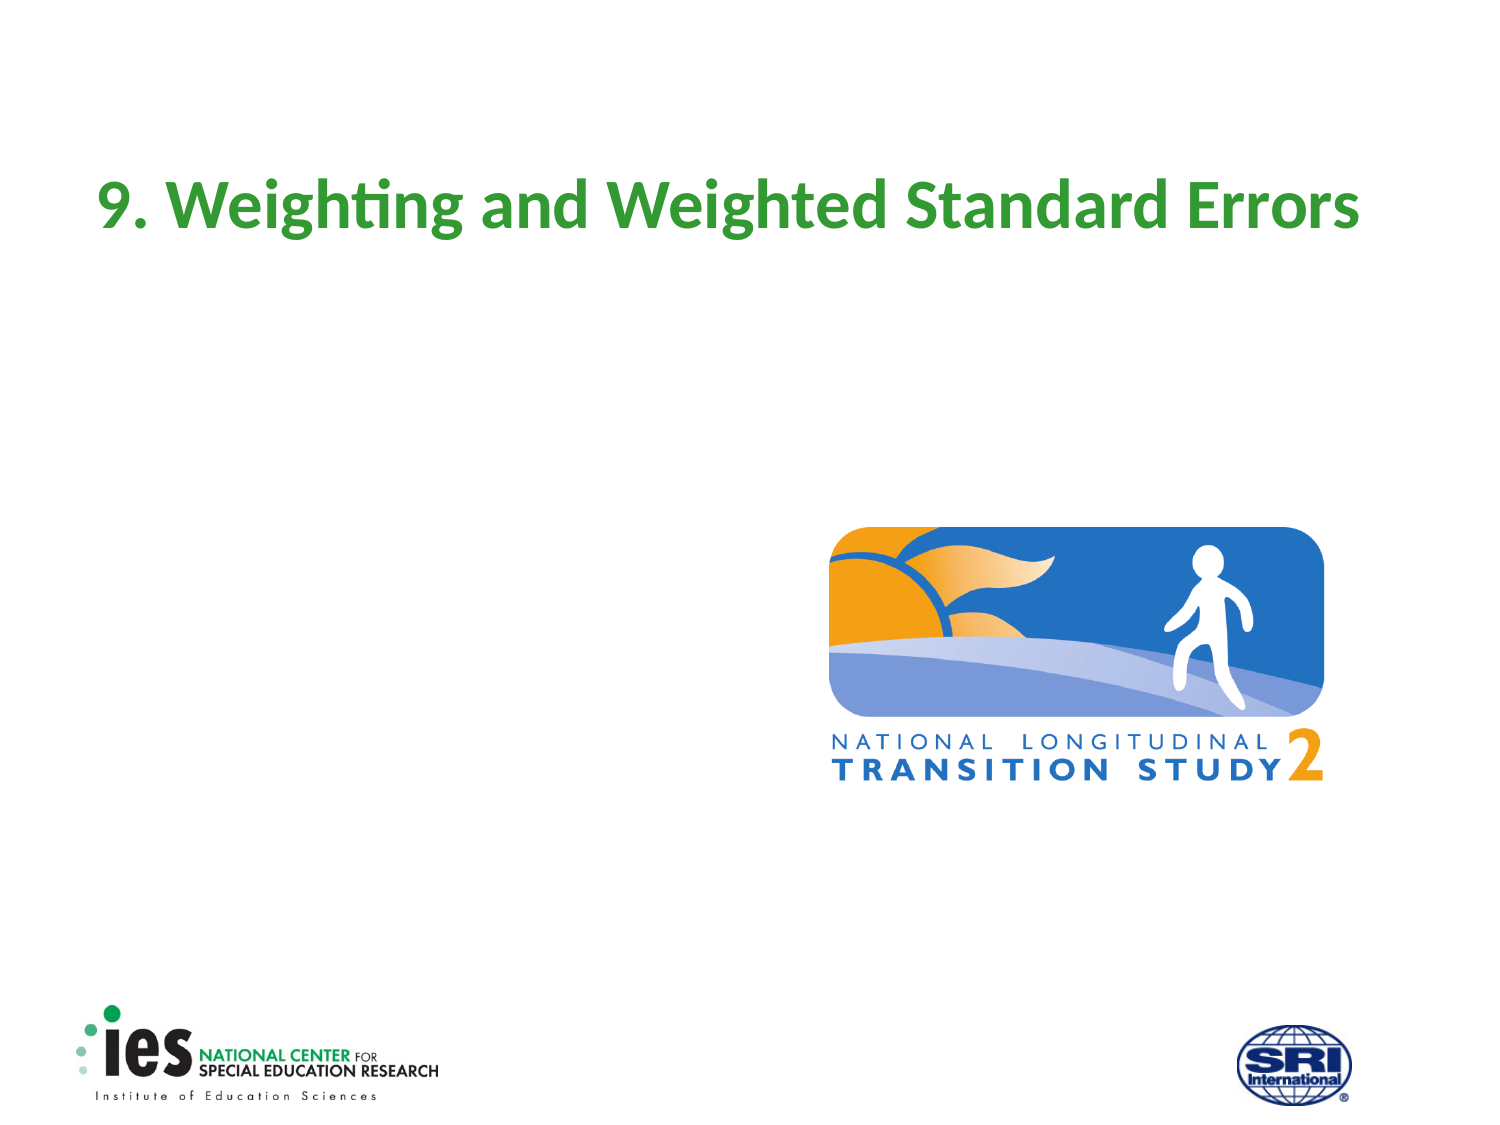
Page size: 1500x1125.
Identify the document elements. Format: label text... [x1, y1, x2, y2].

picture [829, 524, 1325, 781]
picture [1237, 1025, 1352, 1106]
title 9. Weighting and Weighted Standard Errors [80, 25, 1500, 376]
picture [76, 1005, 438, 1100]
